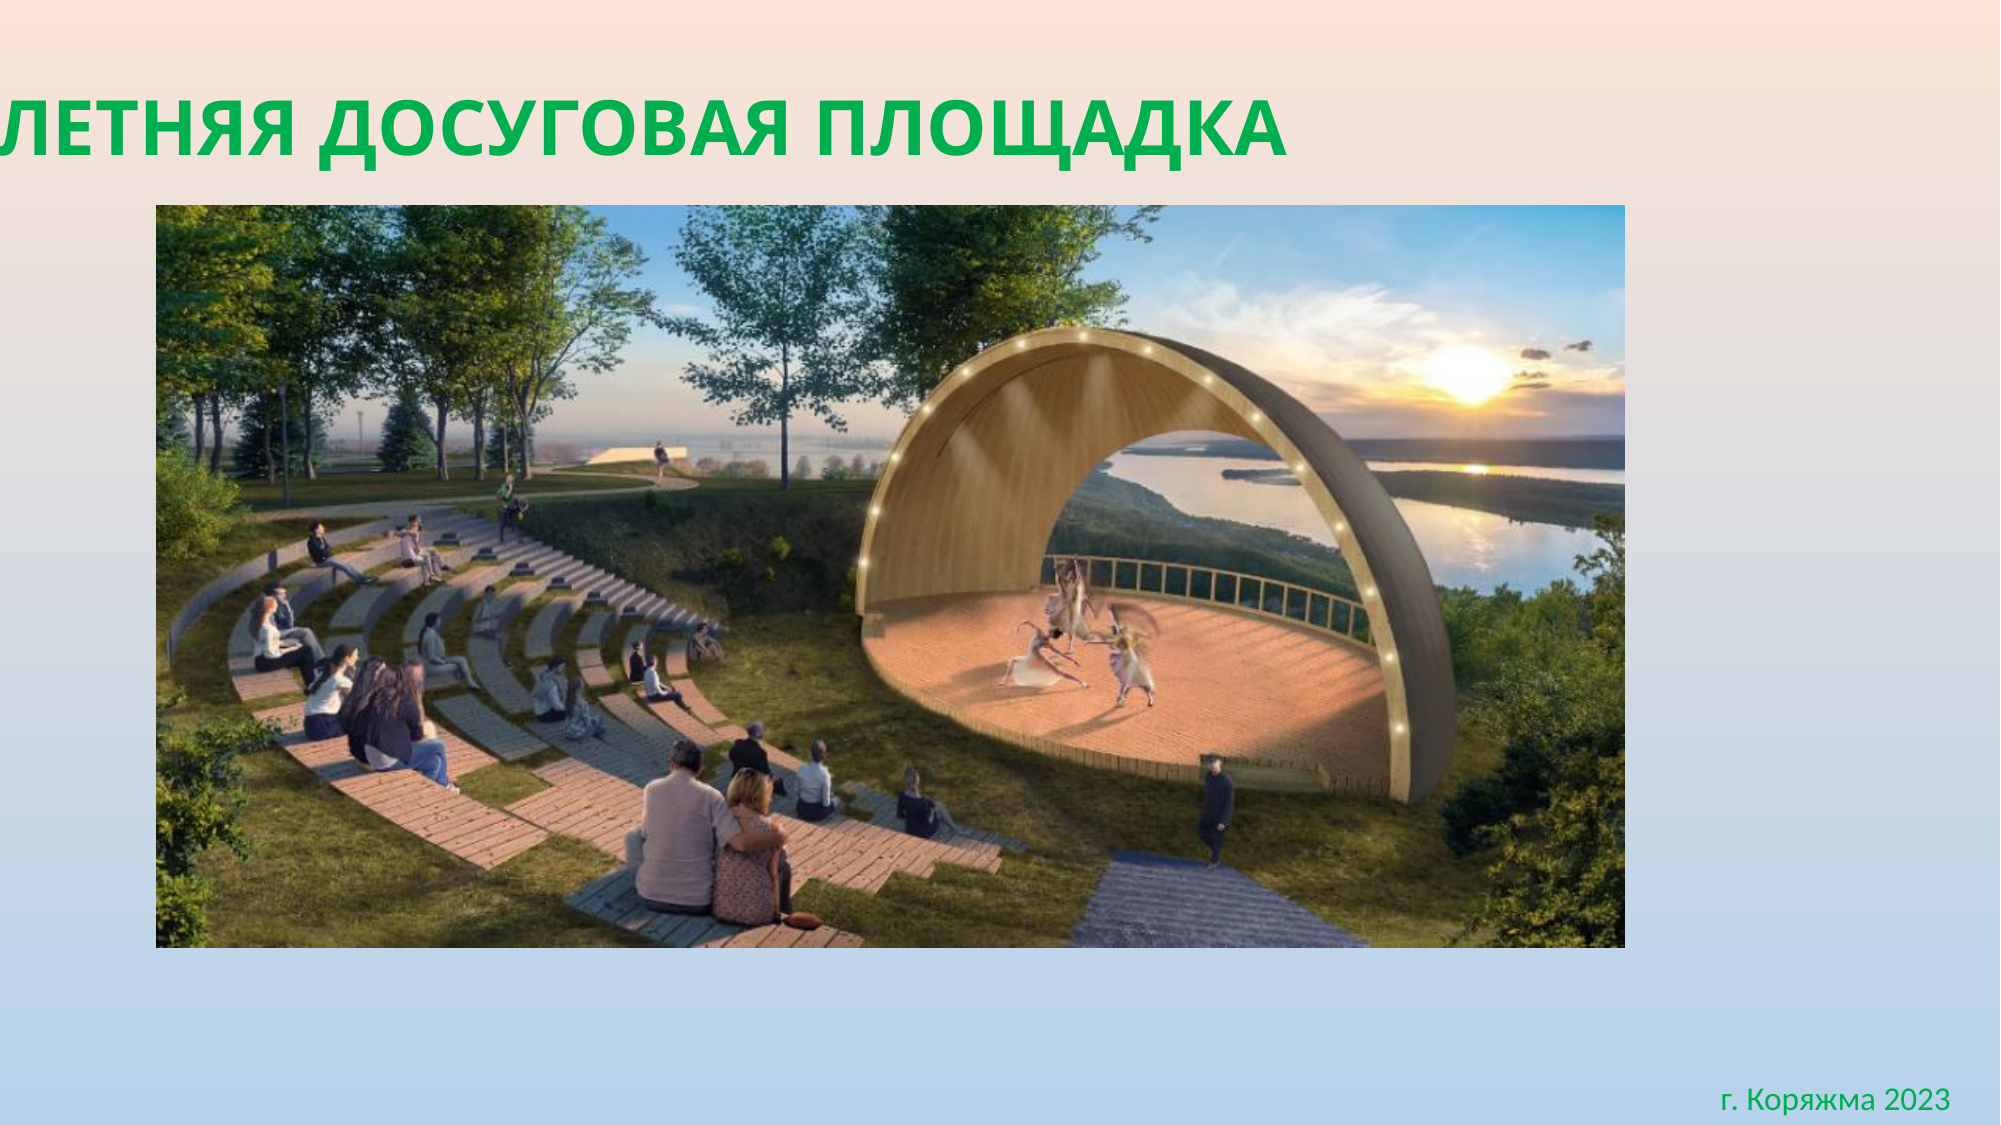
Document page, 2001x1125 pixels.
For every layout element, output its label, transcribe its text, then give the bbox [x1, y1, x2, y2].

picture [156, 205, 1625, 948]
text_box г. Коряжма 2023 [1705, 1069, 1966, 1125]
title ЛЕТНЯЯ ДОСУГОВАЯ ПЛОЩАДКА [0, 14, 1324, 272]
